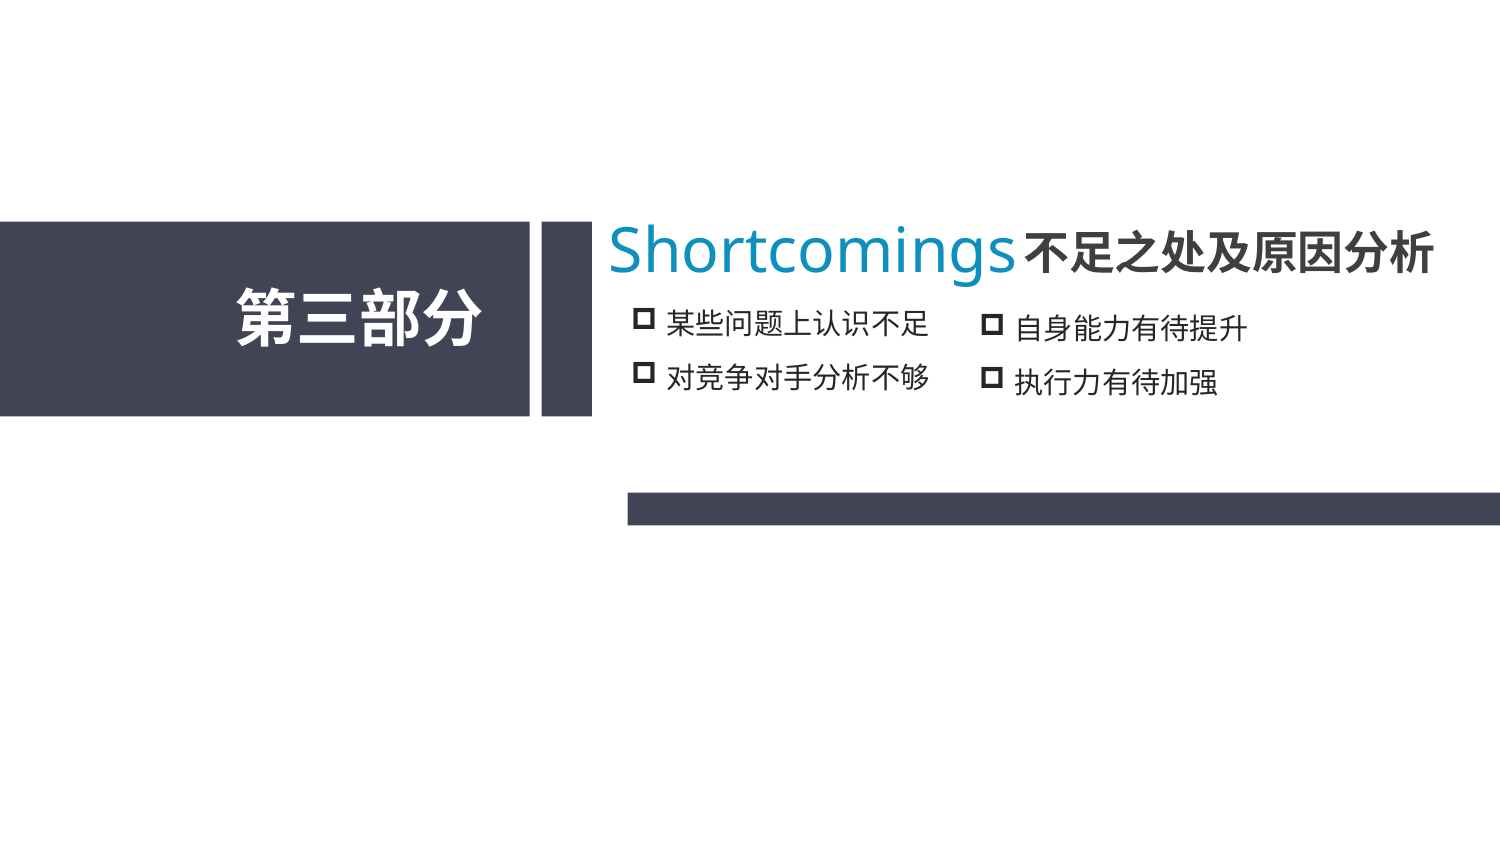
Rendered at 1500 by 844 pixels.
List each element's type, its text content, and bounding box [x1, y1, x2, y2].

text_box 某些问题上认识不足 [619, 299, 942, 346]
text_box 对竞争对手分析不够 [619, 353, 942, 400]
text_box 第三部分 [223, 272, 496, 359]
text_box 自身能力有待提升 [968, 305, 1260, 352]
text_box 执行力有待加强 [967, 358, 1231, 405]
text_box [627, 492, 1500, 526]
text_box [618, 204, 1450, 292]
text_box [541, 221, 592, 417]
text_box [0, 221, 530, 417]
